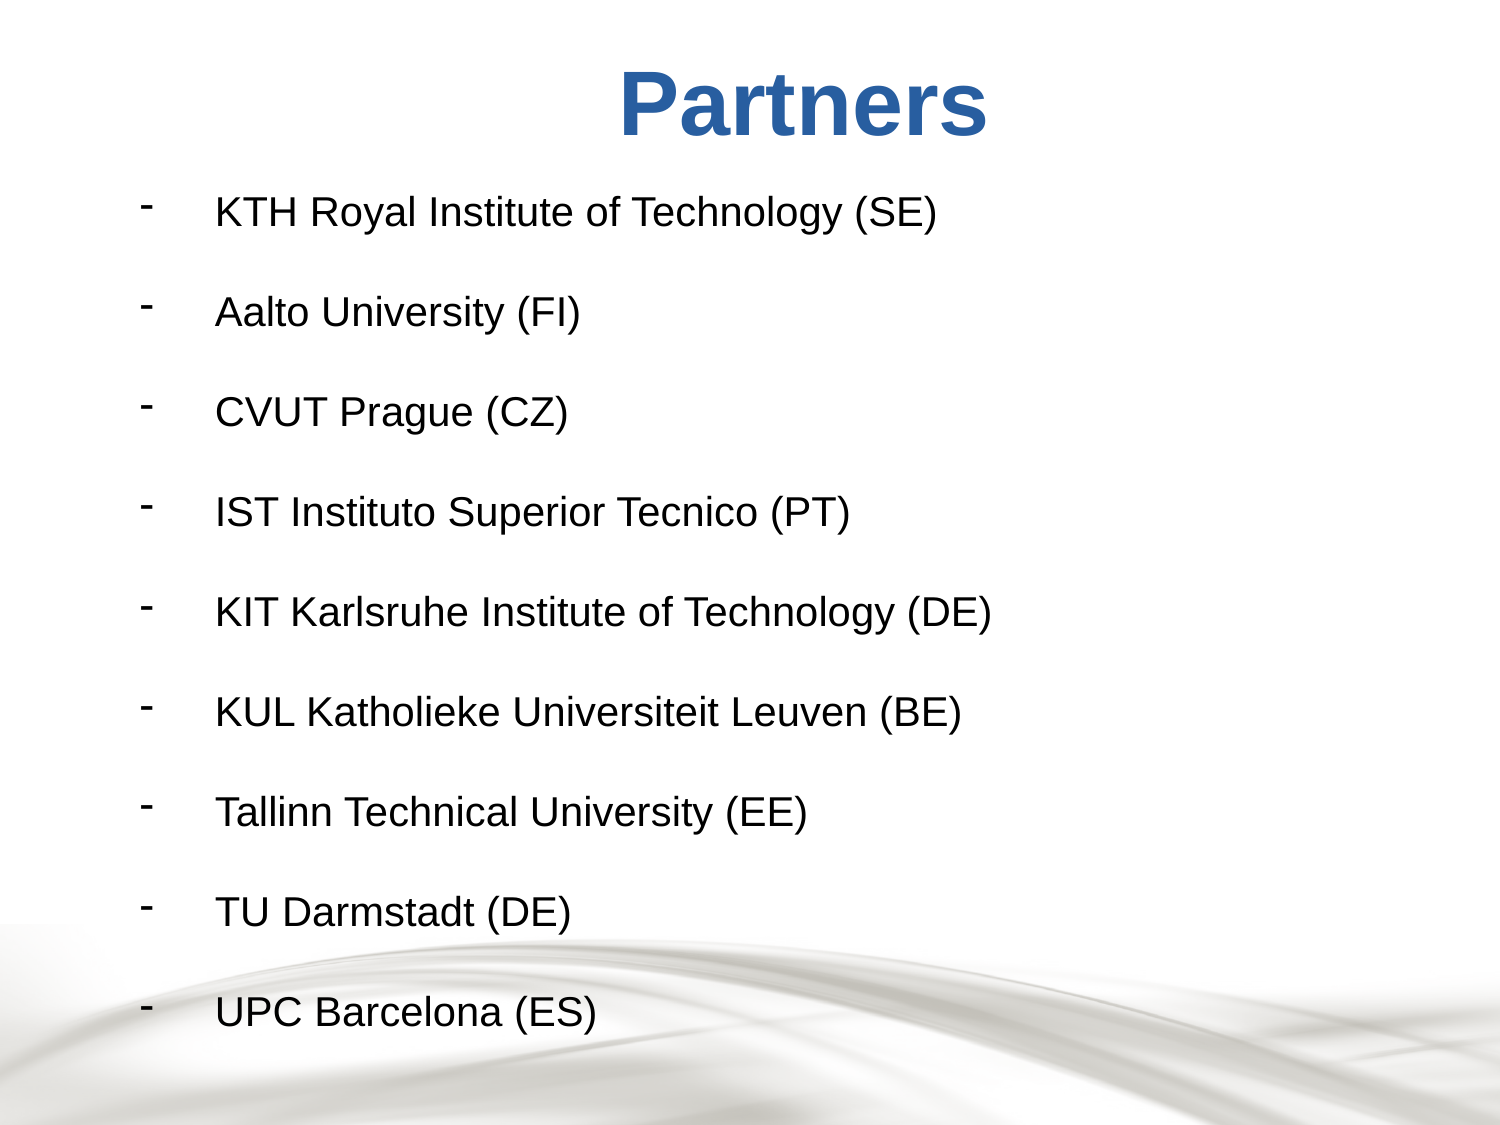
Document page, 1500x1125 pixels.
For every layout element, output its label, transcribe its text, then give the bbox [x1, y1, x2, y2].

picture [0, 924, 1500, 1125]
text_box Partners [179, 36, 1430, 161]
text_box KTH Royal Institute of Technology (SE) Aalto University (FI) CVUT Prague (CZ) IST Instituto Superior Tecnico (PT) KIT Karlsruhe Institute of Technology (DE) KUL Katholieke Universiteit Leuven (BE) Tallinn Technical University (EE) TU Darmstadt (DE) UPC Barcelona (ES) [125, 122, 1425, 923]
